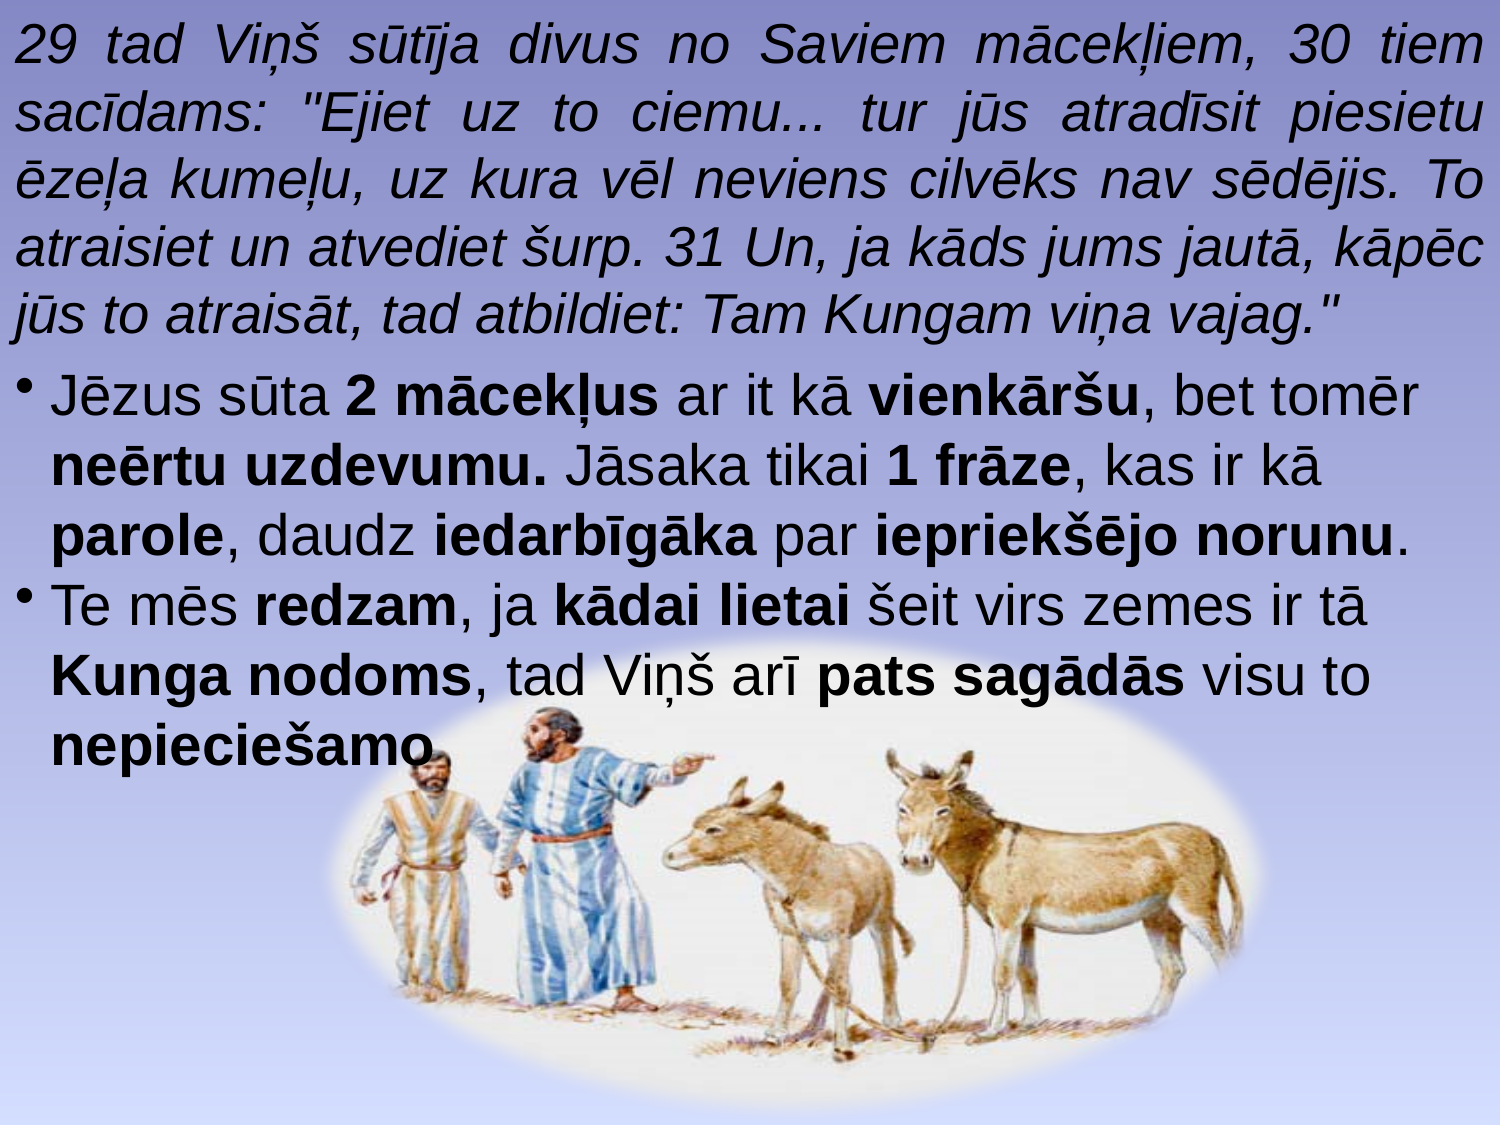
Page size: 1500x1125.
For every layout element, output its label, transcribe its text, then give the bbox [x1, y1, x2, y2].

text_box Jēzus sūta 2 mācekļus ar it kā vienkāršu, bet tomēr neērtu uzdevumu. Jāsaka tikai 1 frāze, kas ir kā parole, daudz iedarbīgāka par iepriekšējo norunu. Te mēs redzam, ja kādai lietai šeit virs zemes ir tā Kunga nodoms, tad Viņš arī pats sagādās visu to nepieciešamo [0, 349, 1500, 785]
picture [312, 623, 1280, 1125]
list 29 tad Viņš sūtīja divus no Saviem mācekļiem, 30 tiem sacīdams: "Ejiet uz to ciemu... tur jūs atradīsit piesietu ēzeļa kumeļu, uz kura vēl neviens cilvēks nav sēdējis. To atraisiet un atvediet šurp. 31 Un, ja kāds jums jautā, kāpēc jūs to atraisāt, tad atbildiet: Tam Kungam viņa vajag." [0, 0, 1500, 178]
